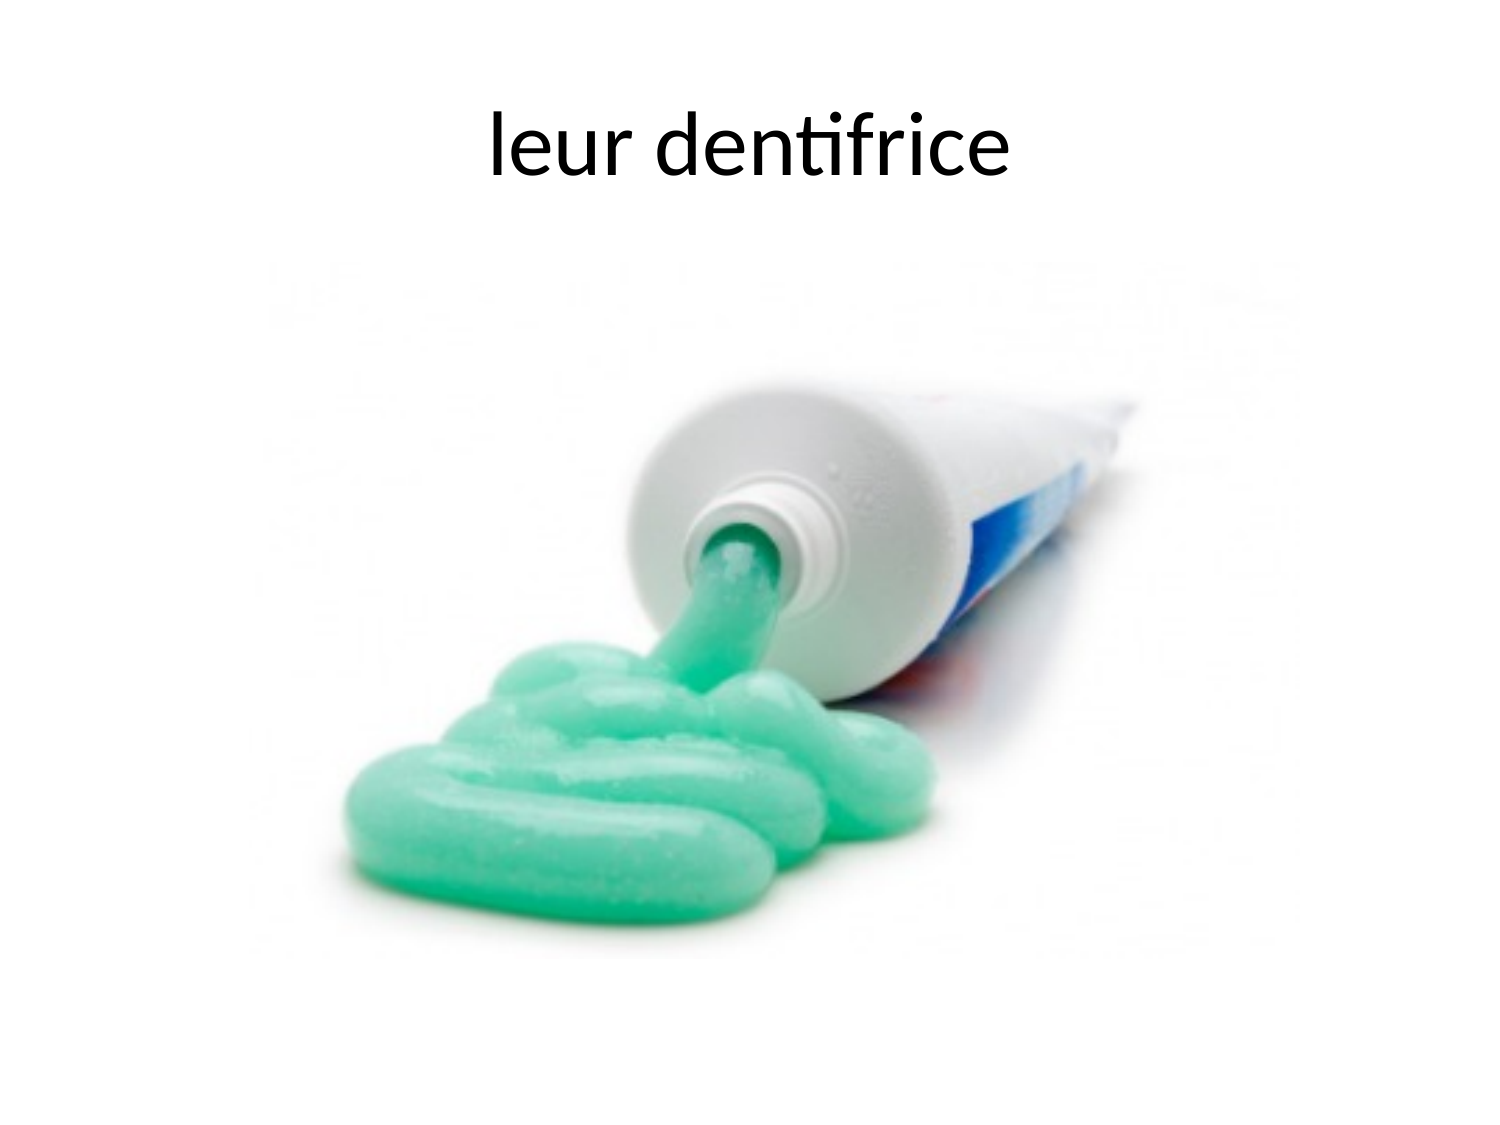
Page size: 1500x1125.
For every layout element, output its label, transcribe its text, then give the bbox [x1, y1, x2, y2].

title leur dentifrice [75, 45, 1425, 233]
picture [249, 262, 1301, 959]
